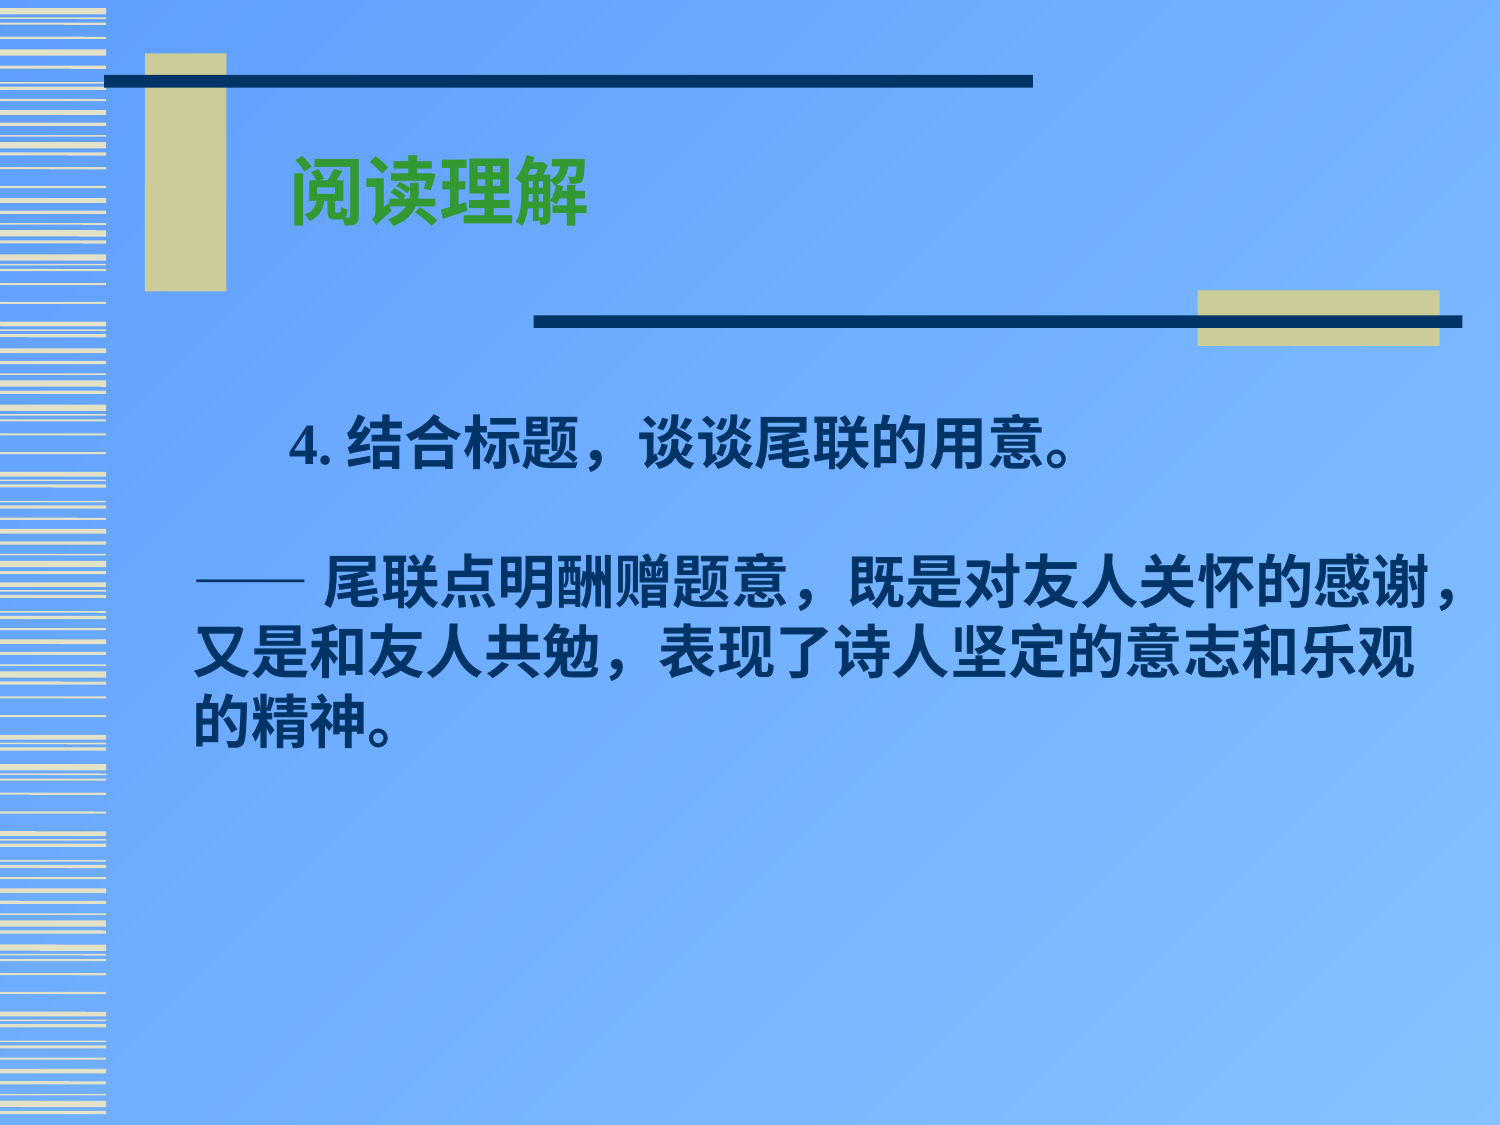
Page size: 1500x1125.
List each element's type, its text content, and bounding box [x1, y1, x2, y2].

text_box 4.结合标题，谈谈尾联的用意。 [230, 398, 1119, 484]
text_box 阅读理解 [275, 137, 607, 243]
text_box 明月 喻清高 [0, 25, 15, 36]
text_box 明月 喻清高 [25, 0, 40, 8]
text_box ——尾联点明酬赠题意，既是对友人关怀的感谢， 又是和友人共勉，表现了诗人坚定的意志和乐观 的精神。 [178, 537, 1500, 763]
